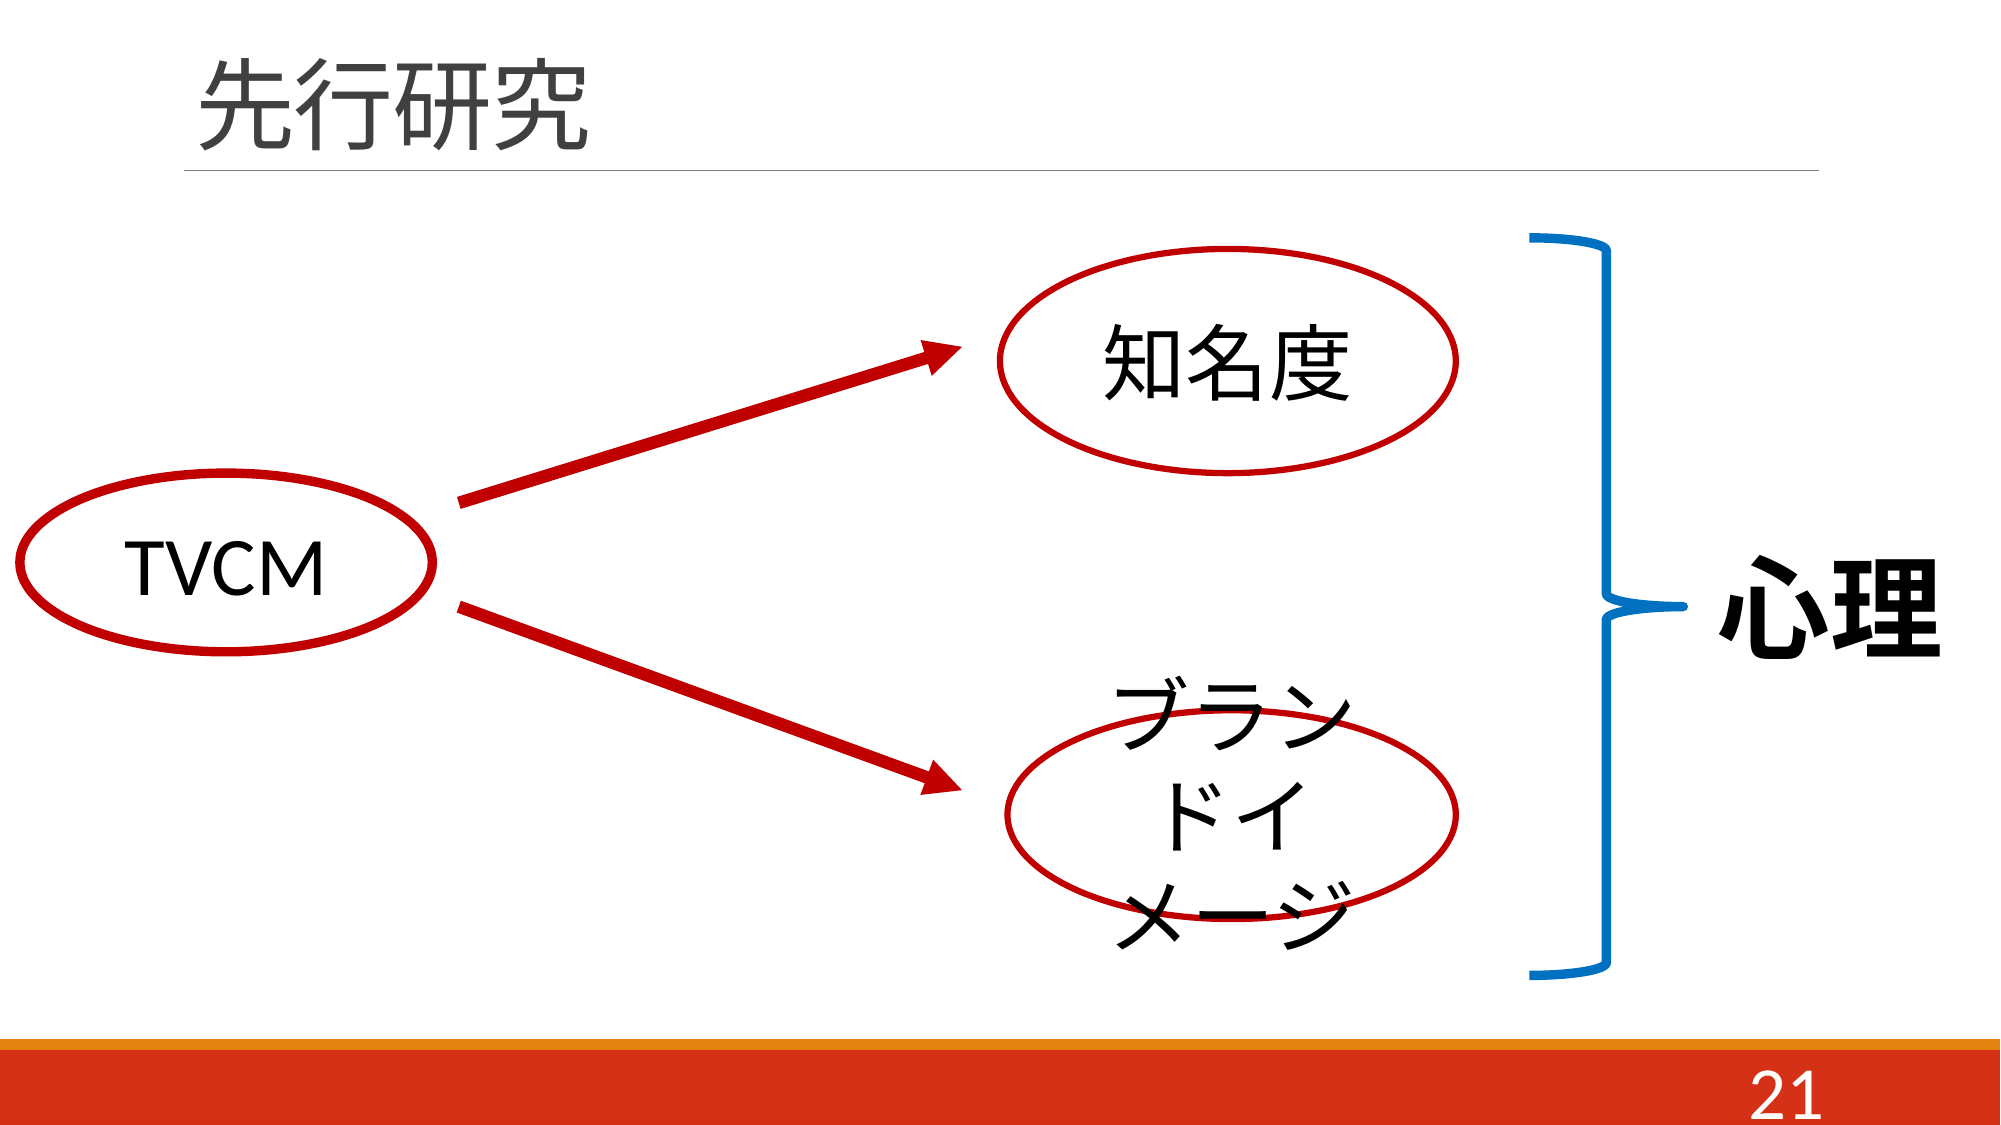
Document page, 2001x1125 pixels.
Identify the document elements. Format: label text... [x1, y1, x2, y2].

title 先行研究 [180, 28, 1830, 171]
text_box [458, 606, 963, 791]
text_box ブランドイメージ [1006, 708, 1458, 921]
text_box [458, 346, 963, 504]
text_box 心理 [1702, 530, 2000, 681]
text_box TVCM [18, 471, 434, 654]
slide_number 21 [1624, 1059, 1840, 1120]
text_box [1529, 236, 1685, 977]
text_box 知名度 [998, 247, 1458, 475]
